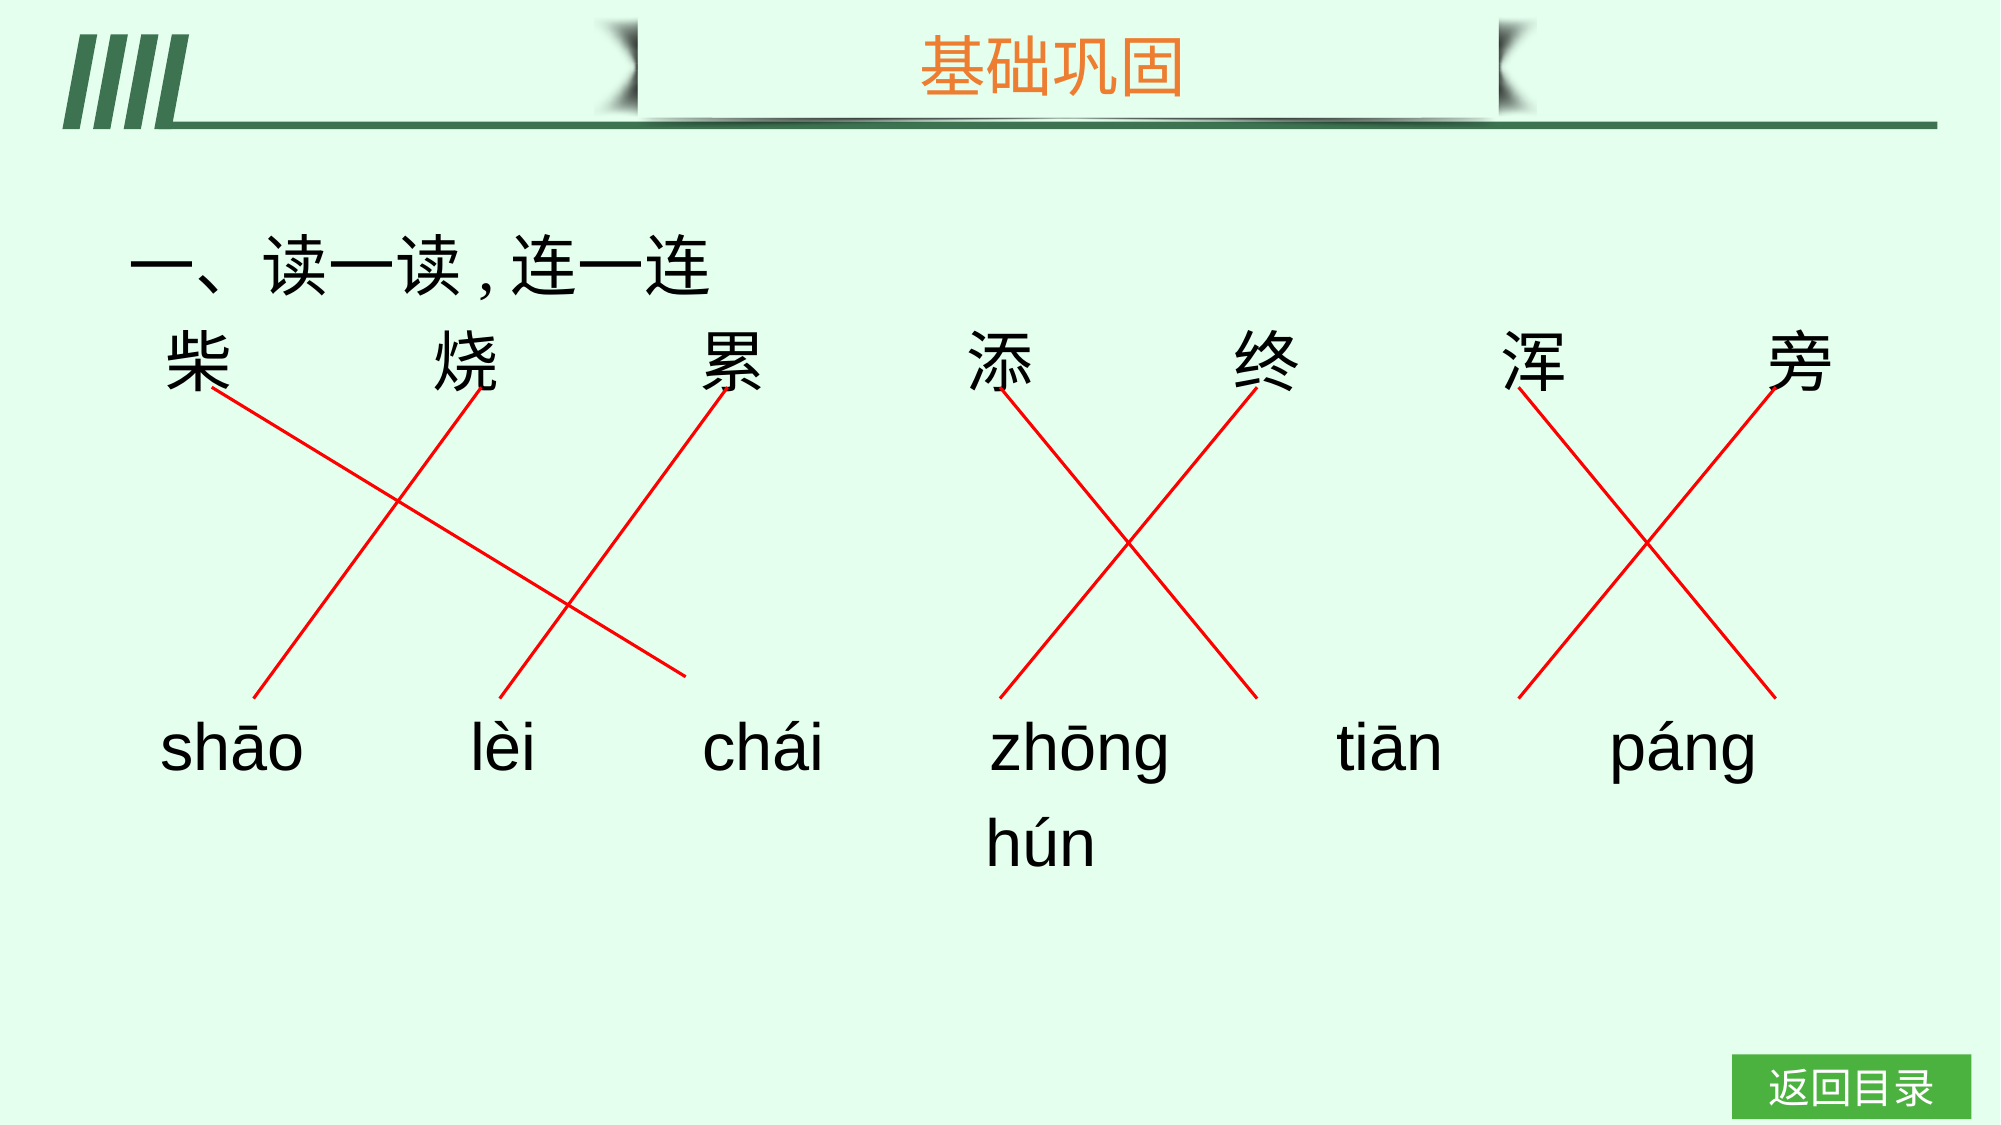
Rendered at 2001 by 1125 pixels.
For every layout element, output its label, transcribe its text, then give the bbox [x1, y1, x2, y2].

text_box 一、读一读,连一连 柴 烧 累 添 终 浑 旁 shāo lèi chái zhōnɡ tiān páng hún [113, 200, 1887, 887]
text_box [253, 387, 482, 699]
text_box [211, 387, 253, 677]
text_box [62, 34, 1938, 130]
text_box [499, 387, 728, 699]
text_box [594, 16, 1537, 127]
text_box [999, 387, 1258, 699]
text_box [1518, 387, 1776, 699]
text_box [482, 387, 499, 677]
